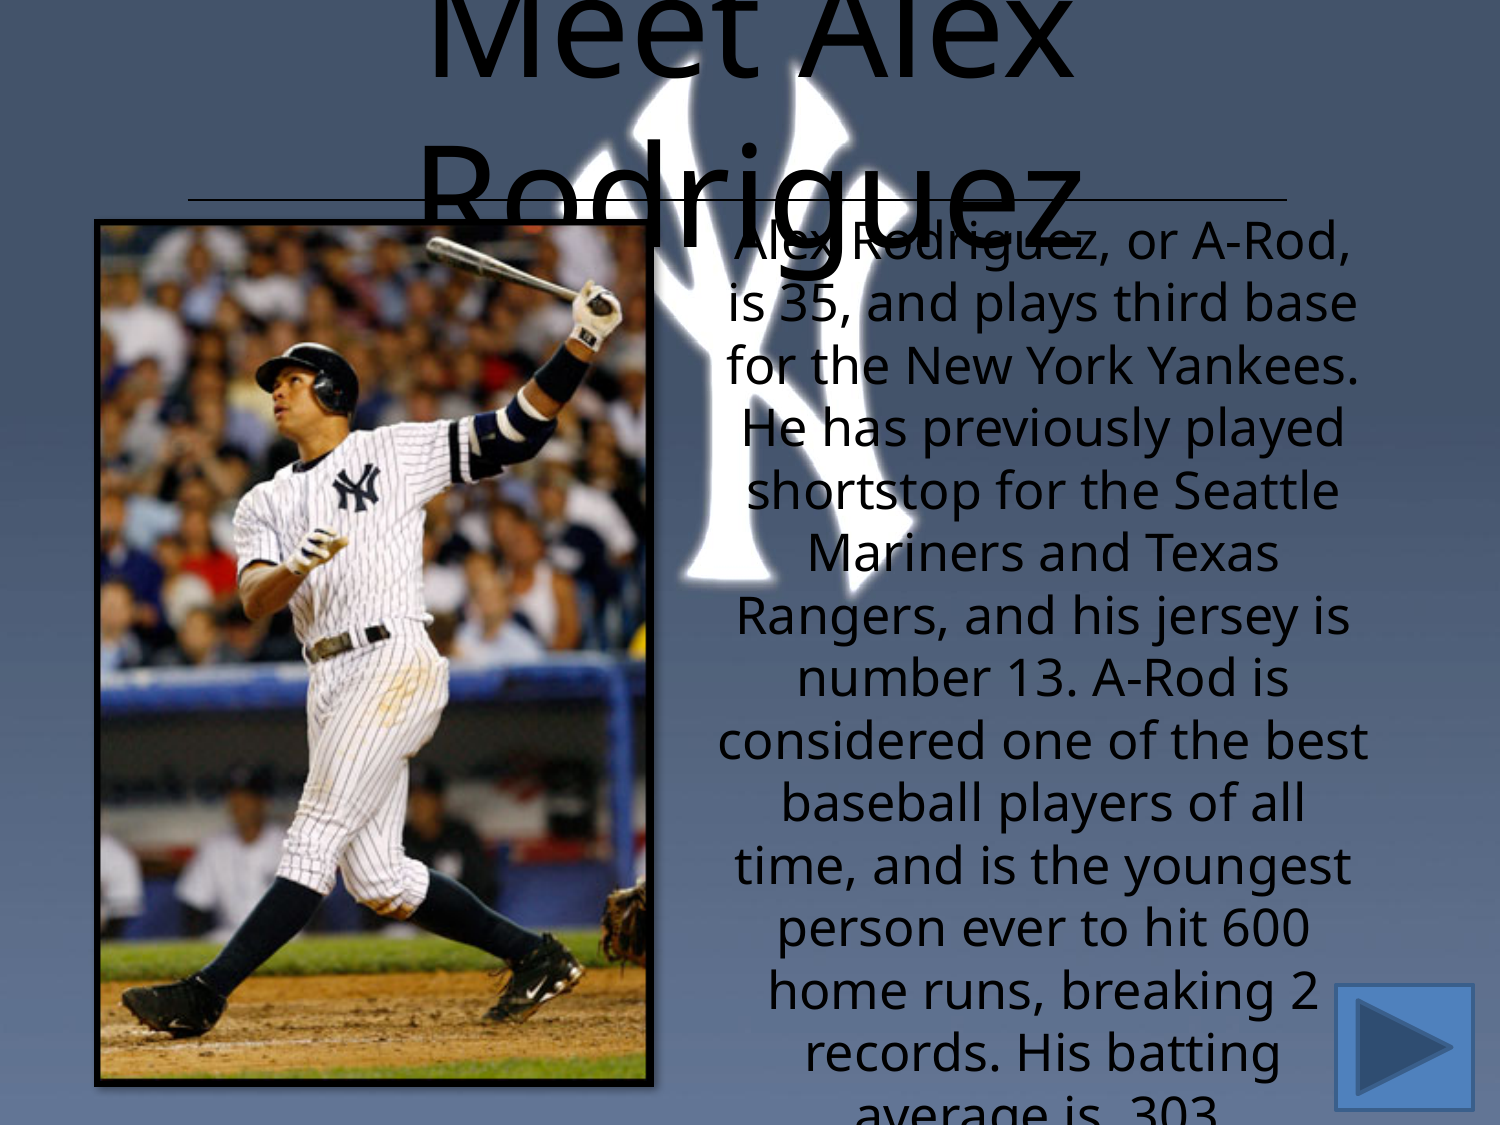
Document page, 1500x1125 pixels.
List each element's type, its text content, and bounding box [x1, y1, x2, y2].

text_box [1334, 983, 1475, 1112]
text_box Alex Rodriguez, or A-Rod, is 35, and plays third base for the New York Yankees. He has previously played shortstop for the Seattle Mariners and Texas Rangers, and his jersey is number 13. A-Rod is considered one of the best baseball players of all time, and is the youngest person ever to hit 600 home runs, breaking 2 records. His batting average is .303. [699, 199, 1388, 1125]
picture [0, 0, 1500, 1125]
title Meet Alex Rodriguez [75, 12, 1425, 200]
